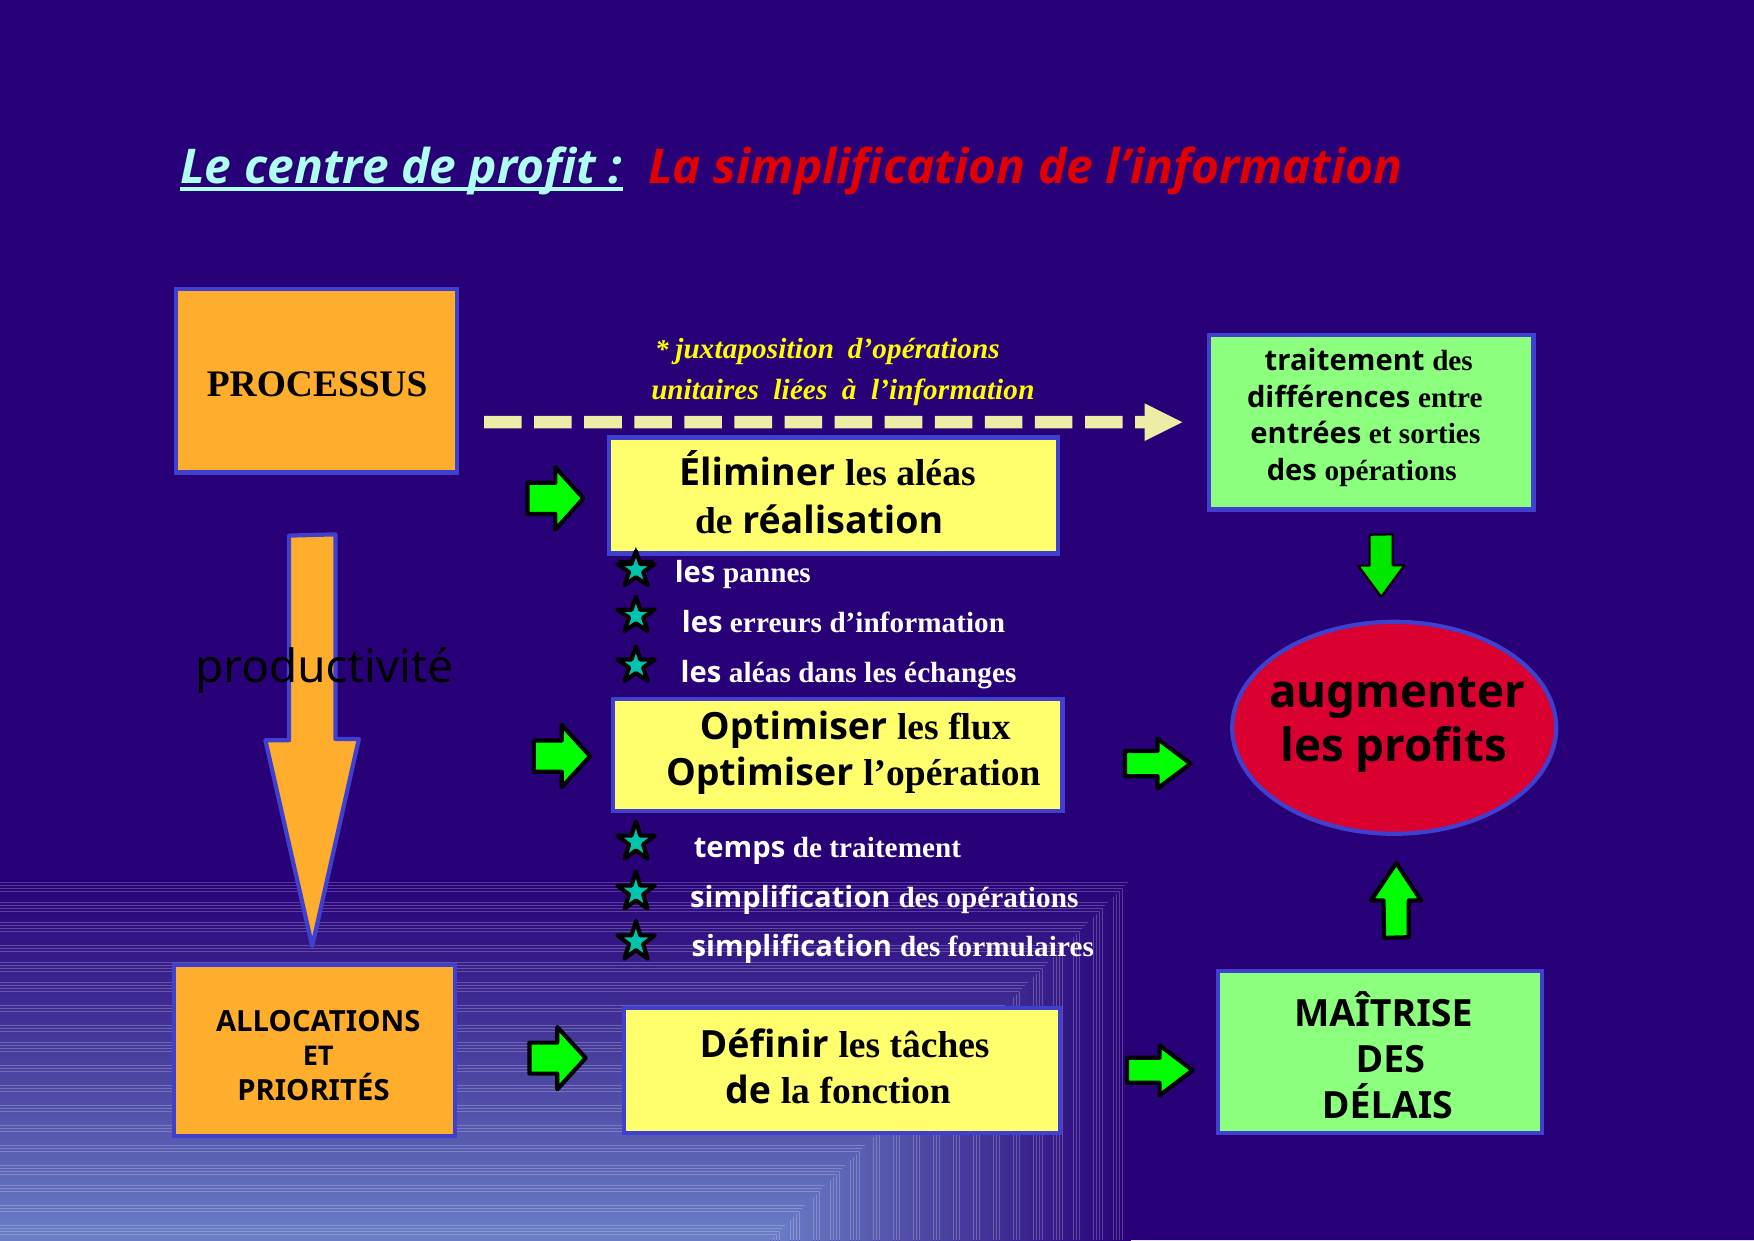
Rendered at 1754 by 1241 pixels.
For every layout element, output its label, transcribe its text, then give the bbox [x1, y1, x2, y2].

text_box [1125, 738, 1191, 789]
text_box ALLOCATIONS [215, 1002, 421, 1038]
text_box Éliminer les aléas [679, 448, 986, 494]
text_box PROCESSUS [197, 358, 428, 404]
text_box MAÎTRISE [1294, 989, 1473, 1035]
text_box [617, 871, 655, 909]
text_box les erreurs d’information [681, 603, 1006, 639]
text_box [527, 467, 584, 530]
text_box temps de traitement [693, 827, 962, 863]
text_box [617, 550, 635, 563]
text_box [1528, 668, 1557, 788]
text_box [175, 288, 458, 352]
text_box [1233, 983, 1549, 1148]
text_box [617, 646, 655, 681]
text_box [1232, 674, 1254, 781]
text_box [623, 696, 1076, 812]
text_box [673, 821, 966, 870]
text_box augmenter [1269, 661, 1526, 717]
text_box entrées et sorties [1250, 414, 1481, 450]
text_box [623, 1008, 1061, 1124]
text_box [896, 437, 1058, 554]
text_box [1254, 656, 1528, 792]
text_box [658, 646, 1053, 696]
text_box [611, 434, 1051, 550]
text_box [617, 596, 655, 631]
text_box [657, 596, 1042, 652]
text_box [1371, 862, 1422, 938]
text_box [613, 698, 623, 811]
text_box Optimiser les flux [699, 702, 1012, 747]
text_box Optimiser l’opération [666, 747, 1041, 793]
text_box Le centre de profit : La simplification de l’information [180, 140, 1603, 195]
text_box [623, 1124, 1061, 1134]
text_box [1265, 792, 1524, 834]
text_box ET [302, 1038, 334, 1071]
text_box [673, 920, 1103, 977]
text_box [609, 437, 634, 554]
text_box [1511, 334, 1534, 510]
text_box [1127, 1045, 1193, 1096]
text_box différences entre [1274, 378, 1483, 414]
text_box [1358, 534, 1405, 597]
text_box [175, 418, 458, 473]
text_box [1275, 621, 1514, 656]
text_box [529, 1027, 586, 1090]
text_box PRIORITÉS [237, 1071, 390, 1107]
text_box productivité [195, 637, 454, 692]
text_box [195, 581, 468, 657]
text_box [617, 550, 655, 586]
text_box [289, 534, 336, 581]
text_box [434, 325, 1274, 422]
text_box [617, 821, 655, 859]
text_box [175, 995, 463, 1126]
text_box les aléas dans les échanges [680, 653, 1018, 689]
text_box [657, 550, 896, 596]
text_box de la fonction [725, 1066, 951, 1112]
text_box [1165, 415, 1183, 429]
text_box DÉLAIS [1321, 1080, 1454, 1126]
text_box unitaires liées à l’information [643, 370, 1036, 406]
text_box Définir les tâches [699, 1020, 991, 1066]
text_box [638, 550, 657, 554]
text_box [175, 352, 434, 418]
text_box [673, 870, 1088, 920]
text_box [636, 550, 655, 563]
text_box [1217, 971, 1543, 1134]
text_box [265, 692, 359, 947]
text_box [1209, 422, 1221, 510]
text_box les profits [1280, 716, 1508, 771]
text_box * juxtaposition d’opérations [655, 329, 1001, 365]
text_box traitement des [1274, 341, 1474, 377]
text_box [1221, 334, 1511, 510]
text_box [533, 724, 591, 788]
text_box simplification des opérations [690, 877, 1079, 913]
text_box [173, 964, 456, 1137]
text_box les pannes [674, 553, 812, 589]
text_box des opérations [1266, 451, 1458, 487]
text_box [617, 921, 655, 959]
text_box DES [1355, 1034, 1426, 1080]
text_box simplification des formulaires [691, 927, 1095, 963]
text_box de réalisation [695, 496, 944, 542]
